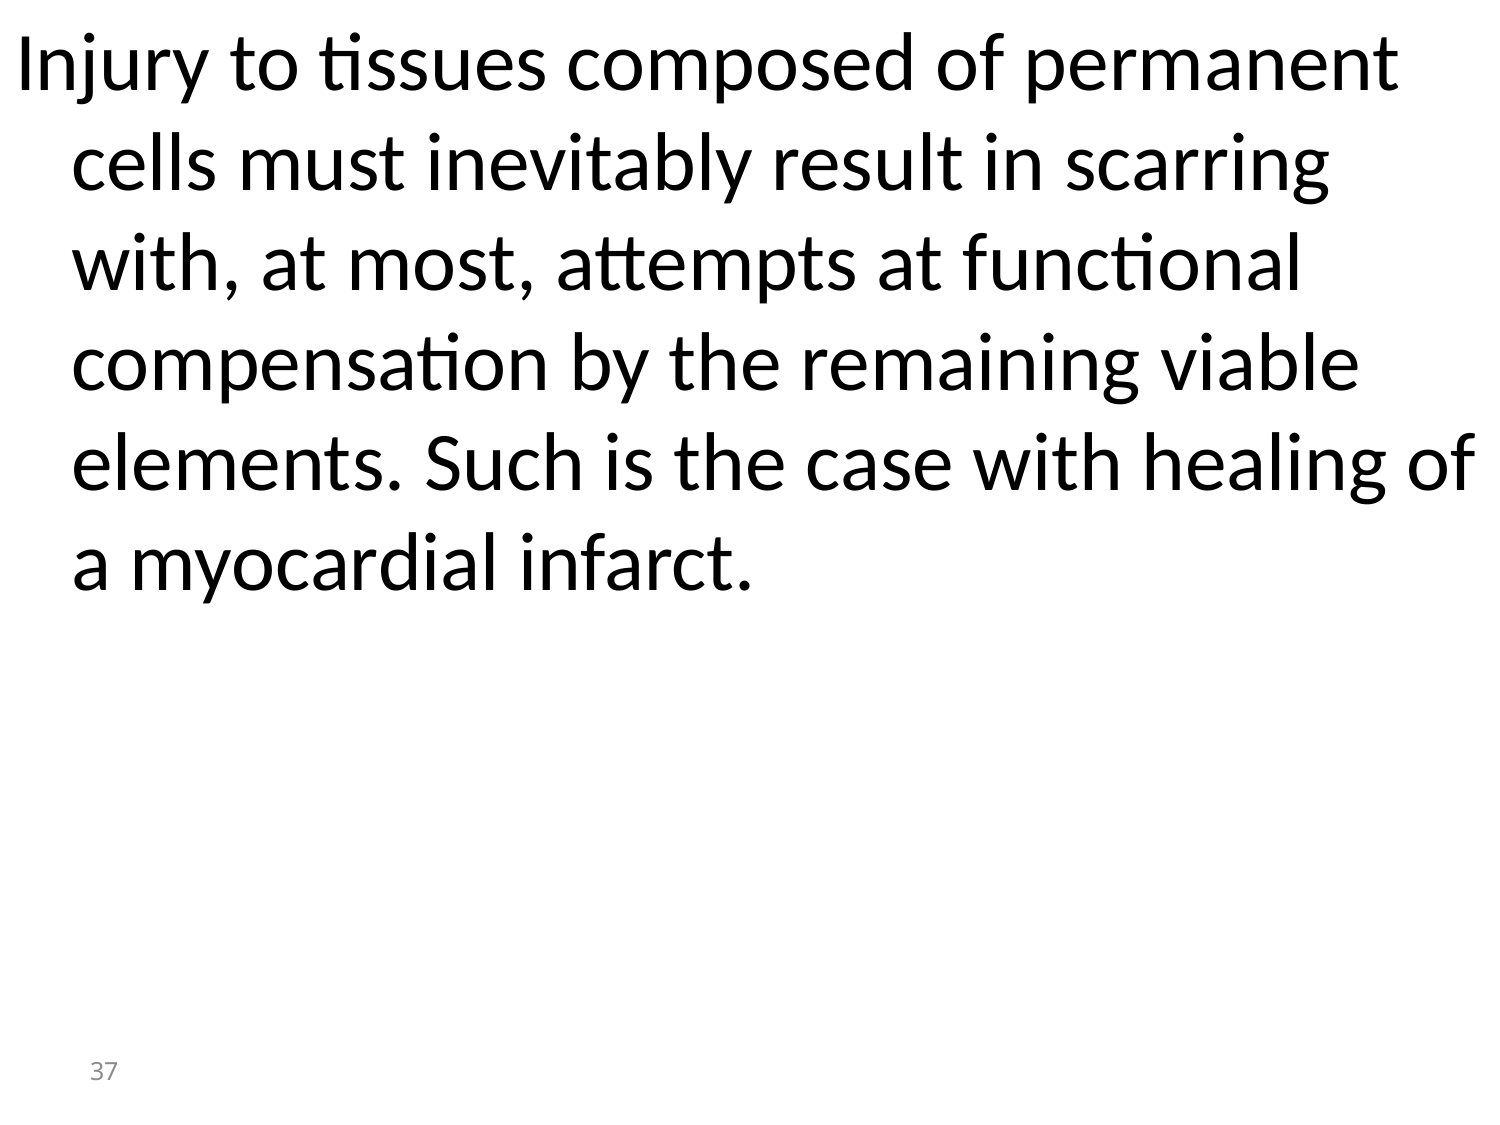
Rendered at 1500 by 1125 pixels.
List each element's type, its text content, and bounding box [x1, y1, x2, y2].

list Injury to tissues composed of permanent cells must inevitably result in scarring with, at most, attempts at functional compensation by the remaining viable elements. Such is the case with healing of a myocardial infarct. [0, 0, 1500, 1125]
slide_number 37 [75, 1042, 425, 1103]
